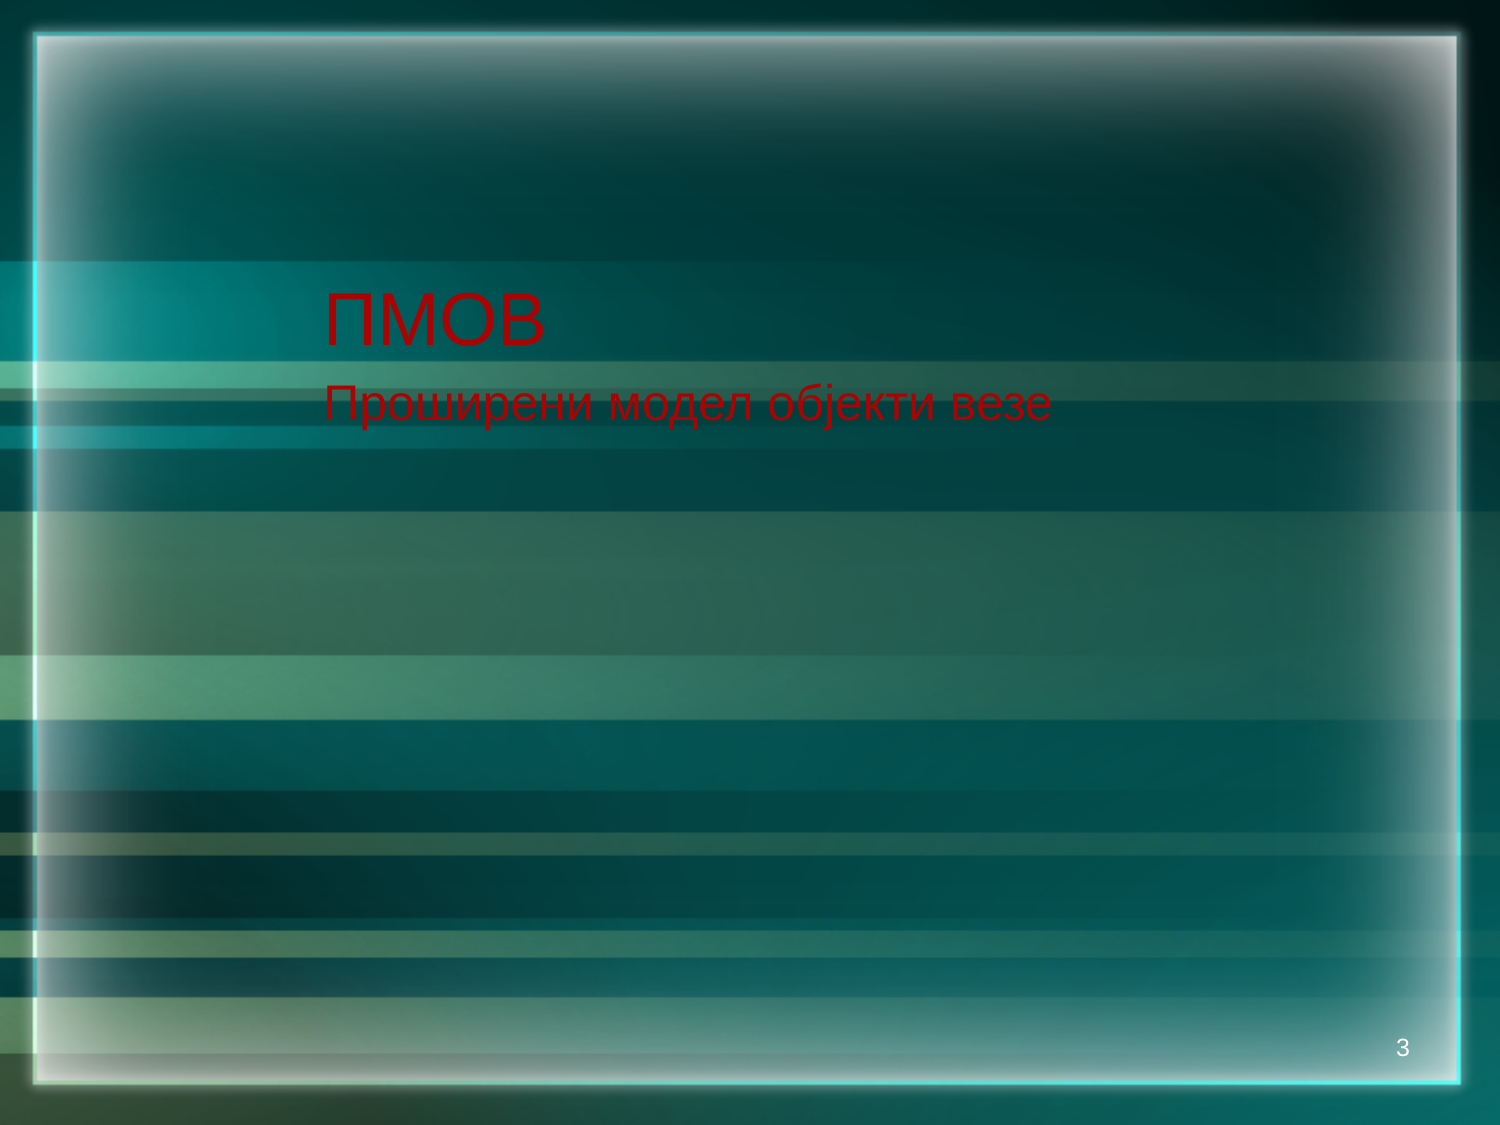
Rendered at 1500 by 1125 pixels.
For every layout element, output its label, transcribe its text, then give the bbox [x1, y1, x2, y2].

subtitle ПМОВ Проширени модел објекти везе [308, 262, 1248, 449]
picture [0, 0, 1500, 1125]
text_box 3 [1074, 1024, 1425, 1088]
